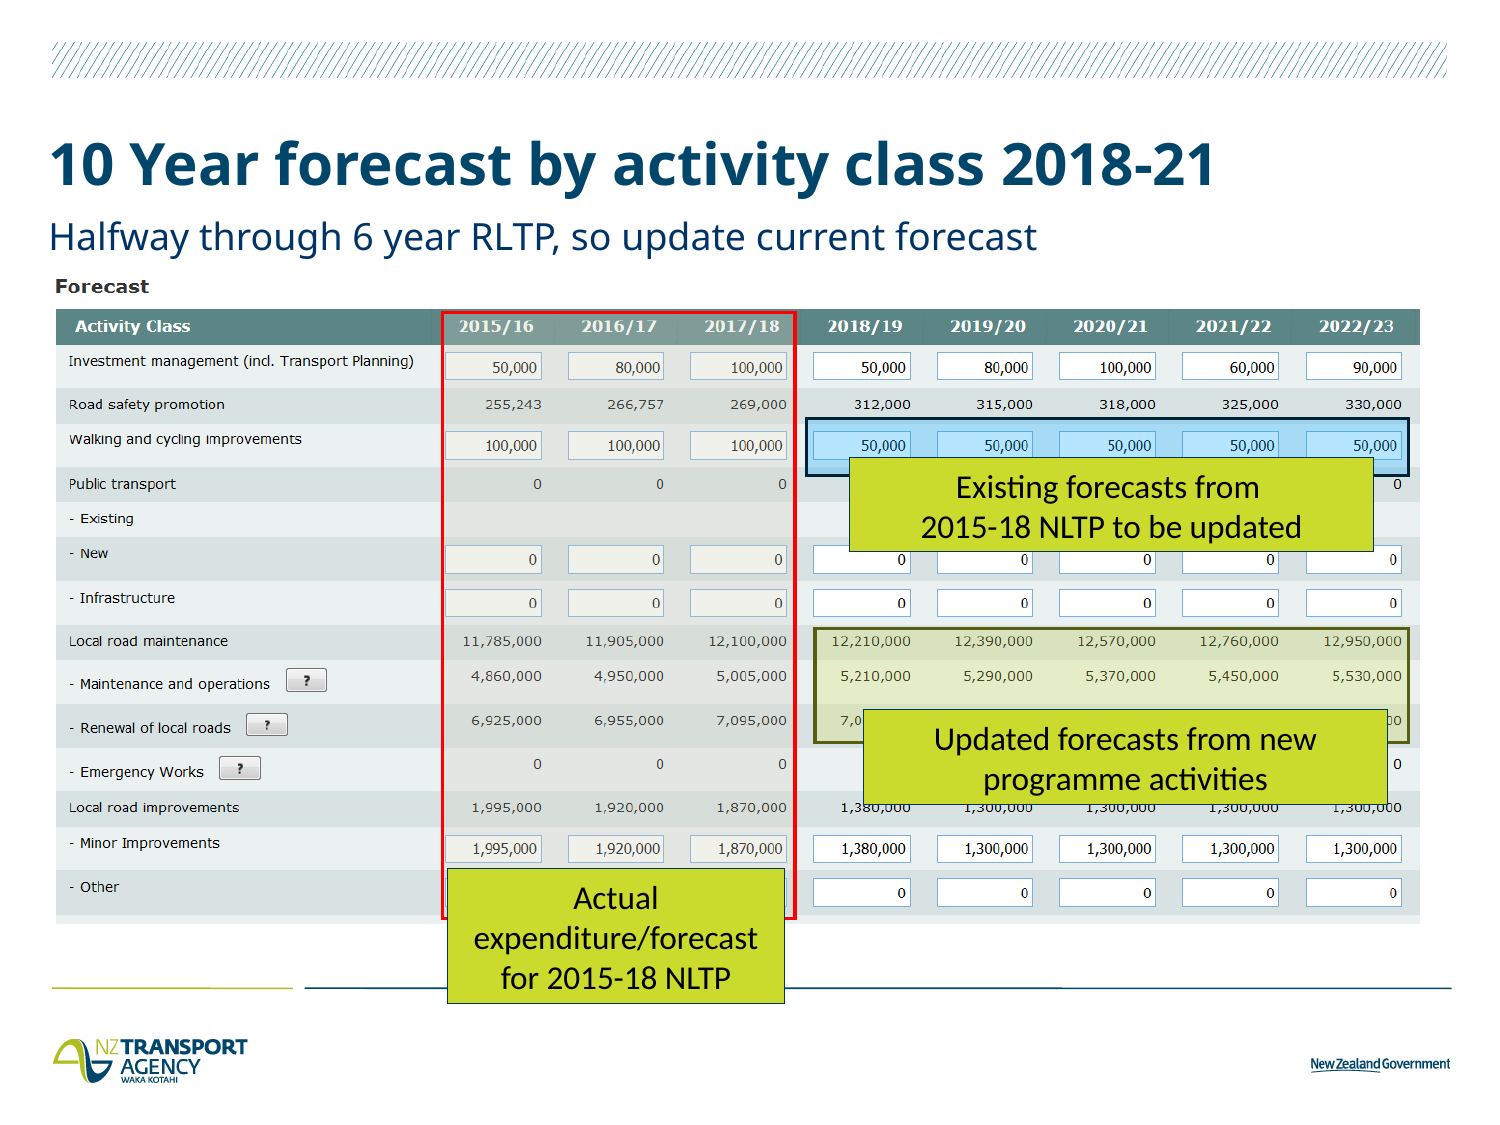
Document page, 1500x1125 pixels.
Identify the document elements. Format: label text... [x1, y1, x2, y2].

picture [53, 1039, 1450, 1083]
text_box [814, 628, 1409, 806]
picture [209, 1043, 216, 1051]
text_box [442, 312, 795, 1006]
list Halfway through 6 year RLTP, so update current forecast [33, 210, 1450, 269]
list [42, 263, 1420, 924]
title 10 Year forecast by activity class 2018-21 [33, 101, 1450, 206]
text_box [806, 418, 1409, 554]
picture [145, 1039, 153, 1051]
picture [50, 42, 1447, 78]
picture [92, 1064, 108, 1073]
